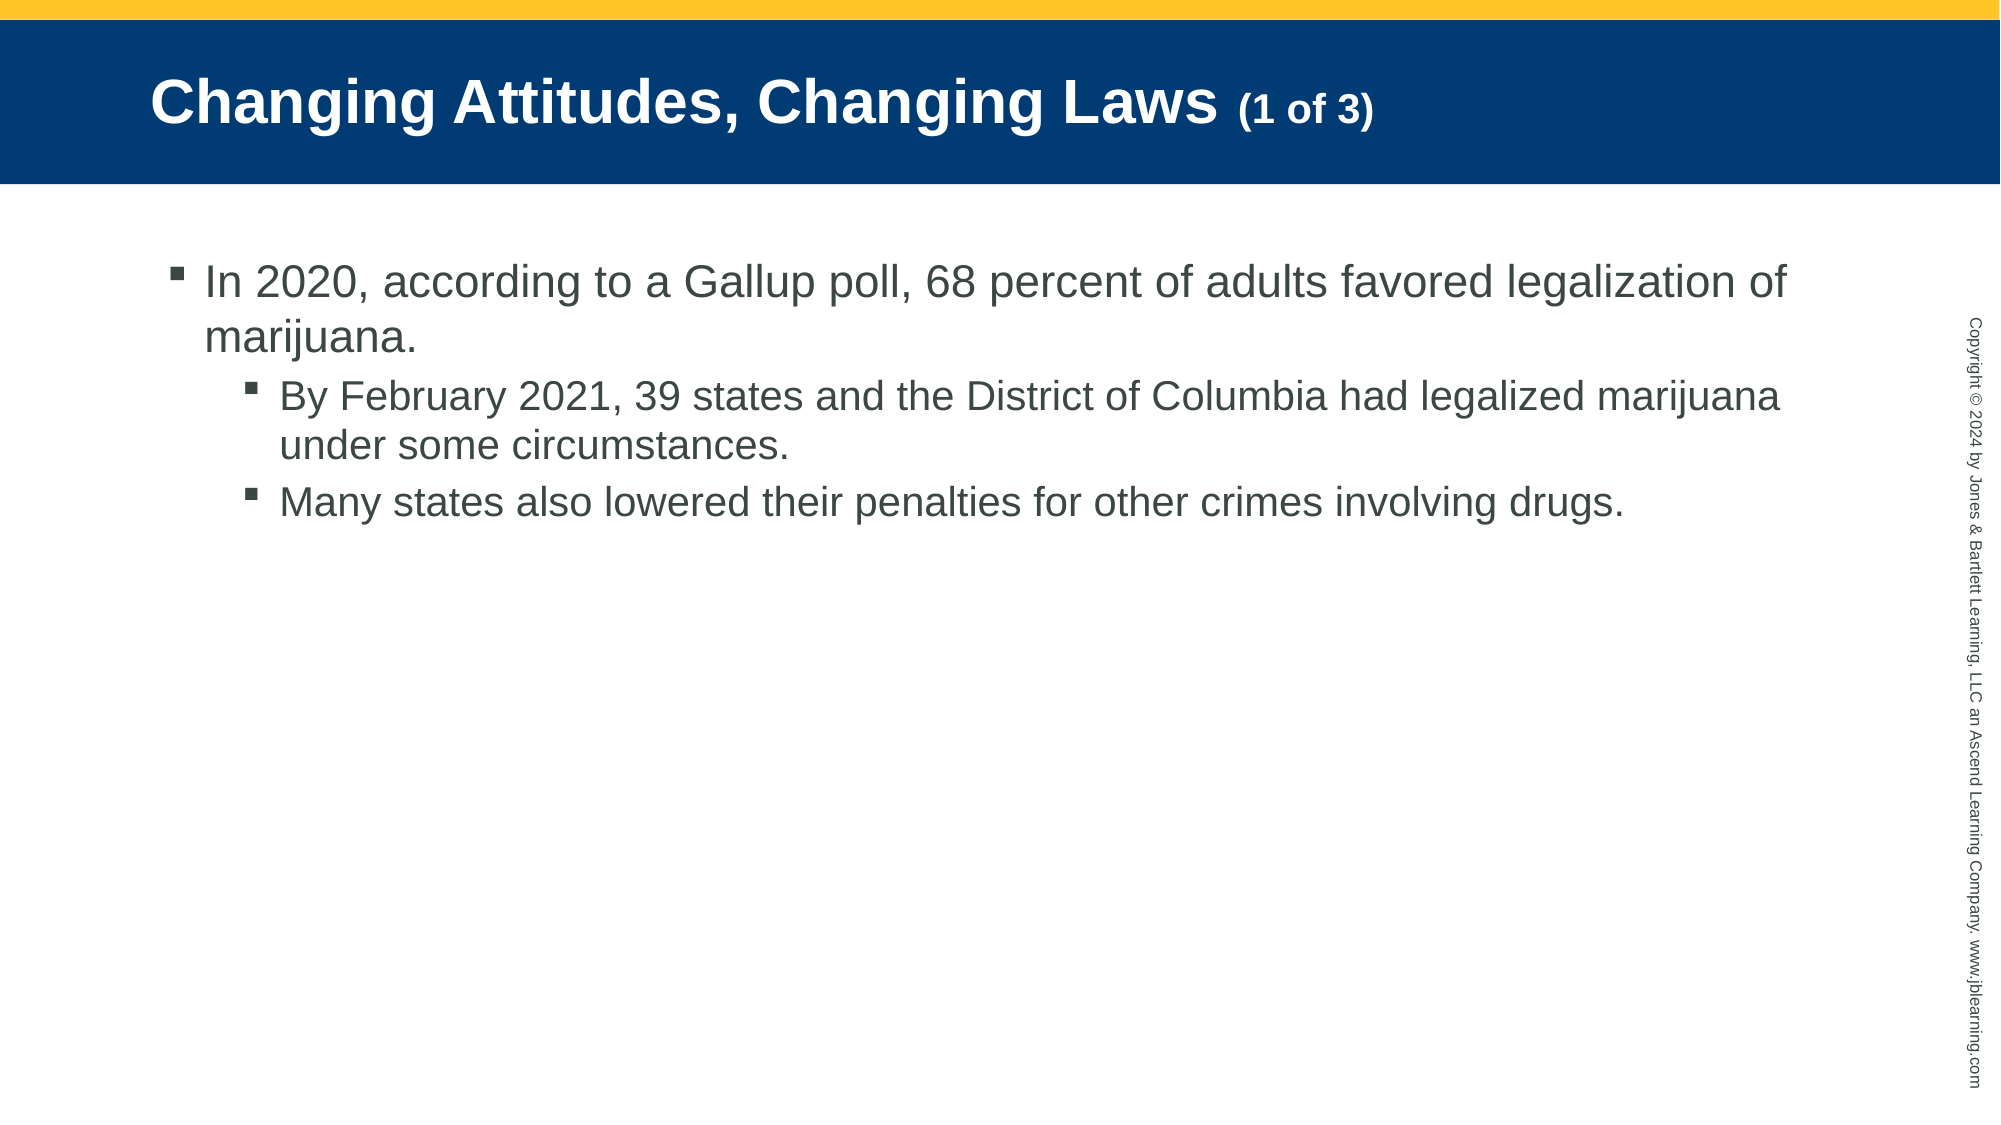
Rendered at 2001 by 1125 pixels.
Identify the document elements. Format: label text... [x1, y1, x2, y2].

list In 2020, according to a Gallup poll, 68 percent of adults favored legalization of marijuana. By February 2021, 39 states and the District of Columbia had legalized marijuana under some circumstances. Many states also lowered their penalties for other crimes involving drugs. [151, 244, 1840, 1016]
title Changing Attitudes, Changing Laws (1 of 3) [0, 19, 2000, 185]
